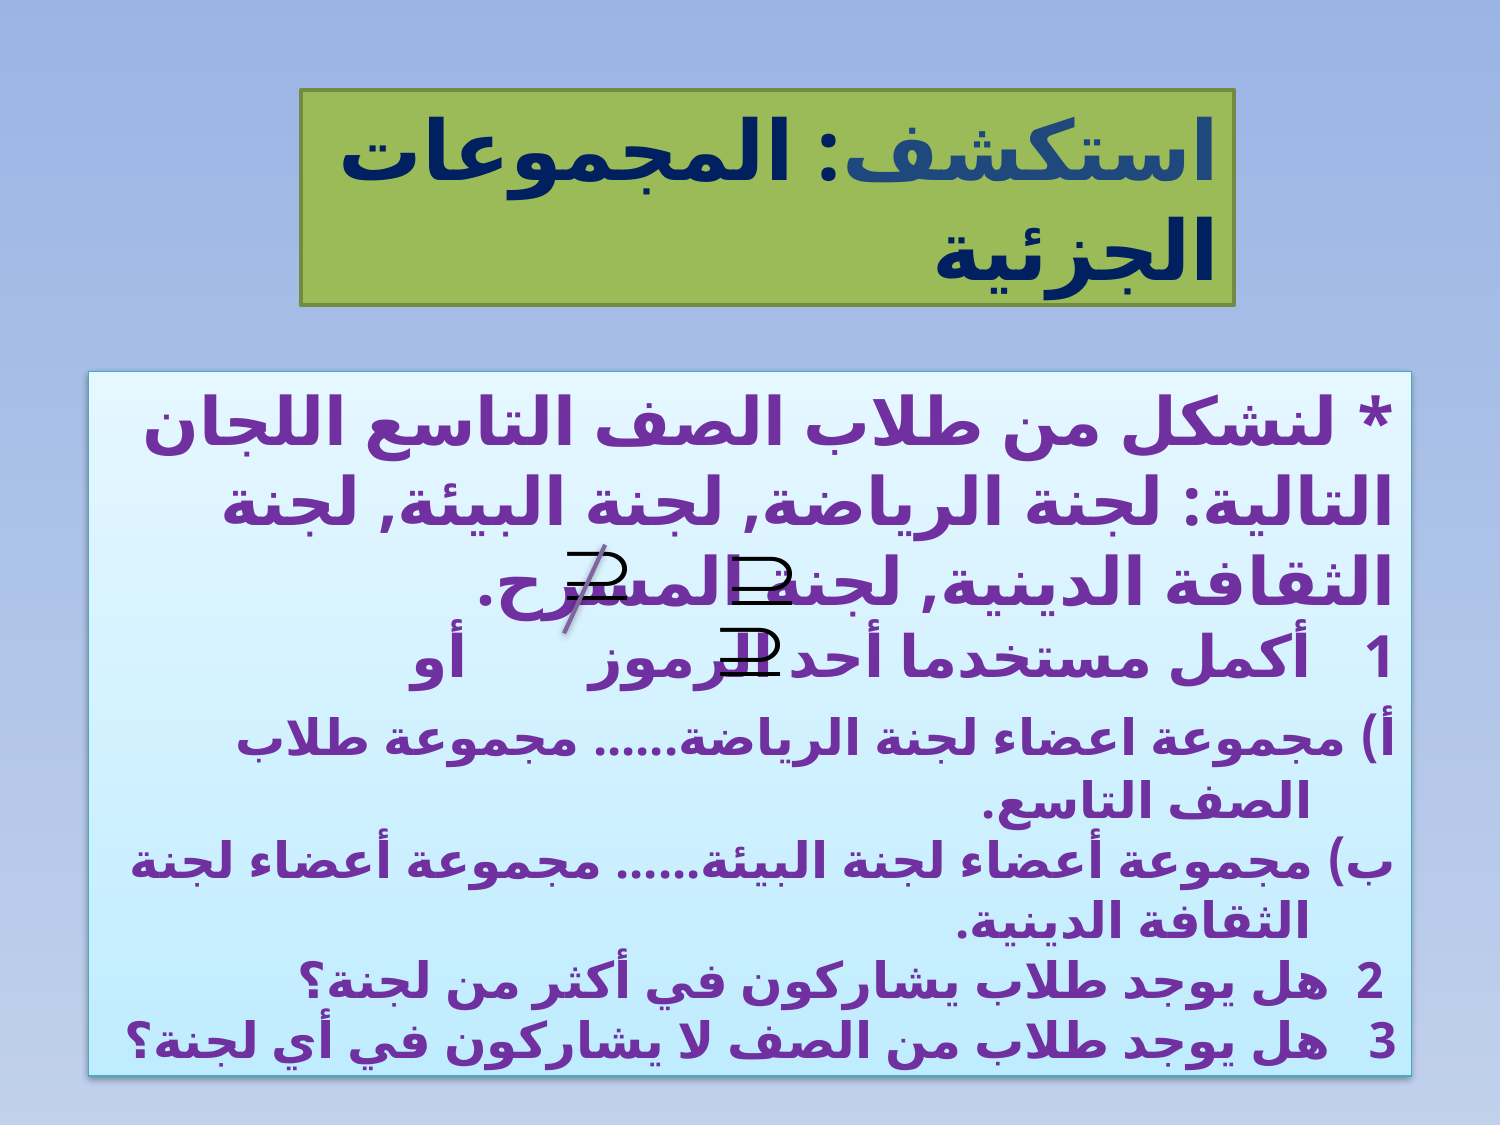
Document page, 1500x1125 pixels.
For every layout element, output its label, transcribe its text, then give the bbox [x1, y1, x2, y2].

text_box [540, 544, 644, 634]
text_box استكشف: المجموعات الجزئية [299, 88, 1236, 307]
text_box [693, 620, 798, 705]
text_box * لنشكل من طلاب الصف التاسع اللجان التالية: لجنة الرياضة, لجنة البيئة, لجنة الثقافة الدينية, لجنة المسرح. أكمل مستخدما أحد الرموز أو أ) مجموعة اعضاء لجنة الرياضة...... مجموعة طلاب الصف التاسع. ب) مجموعة أعضاء لجنة البيئة...... مجموعة أعضاء لجنة الثقافة الدينية. 2 هل يوجد طلاب يشاركون في أكثر من لجنة؟ 3 هل يوجد طلاب من الصف لا يشاركون في أي لجنة؟ [88, 371, 1412, 1077]
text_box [705, 549, 810, 634]
